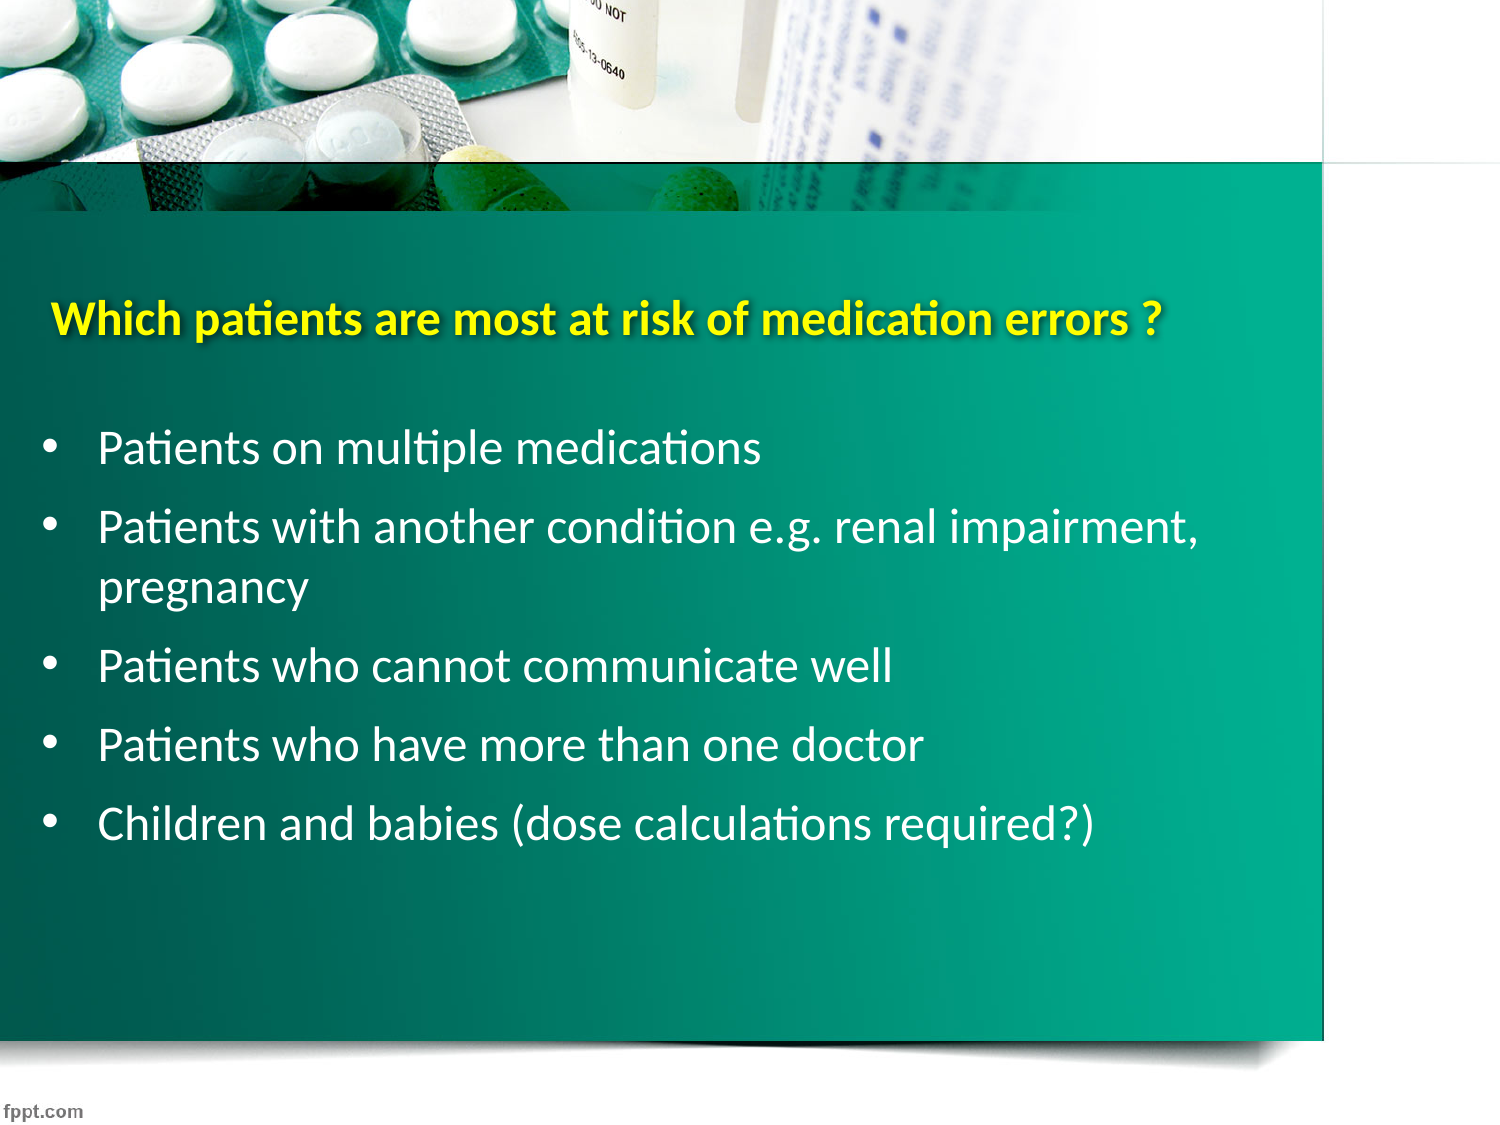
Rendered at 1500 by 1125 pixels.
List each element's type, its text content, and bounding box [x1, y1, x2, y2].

picture [0, 0, 1500, 1125]
title Which patients are most at risk of medication errors ? [35, 236, 1500, 334]
list Patients on multiple medications Patients with another condition e.g. renal impairment, pregnancy Patients who cannot communicate well Patients who have more than one doctor Children and babies (dose calculations required?) [26, 328, 1277, 891]
